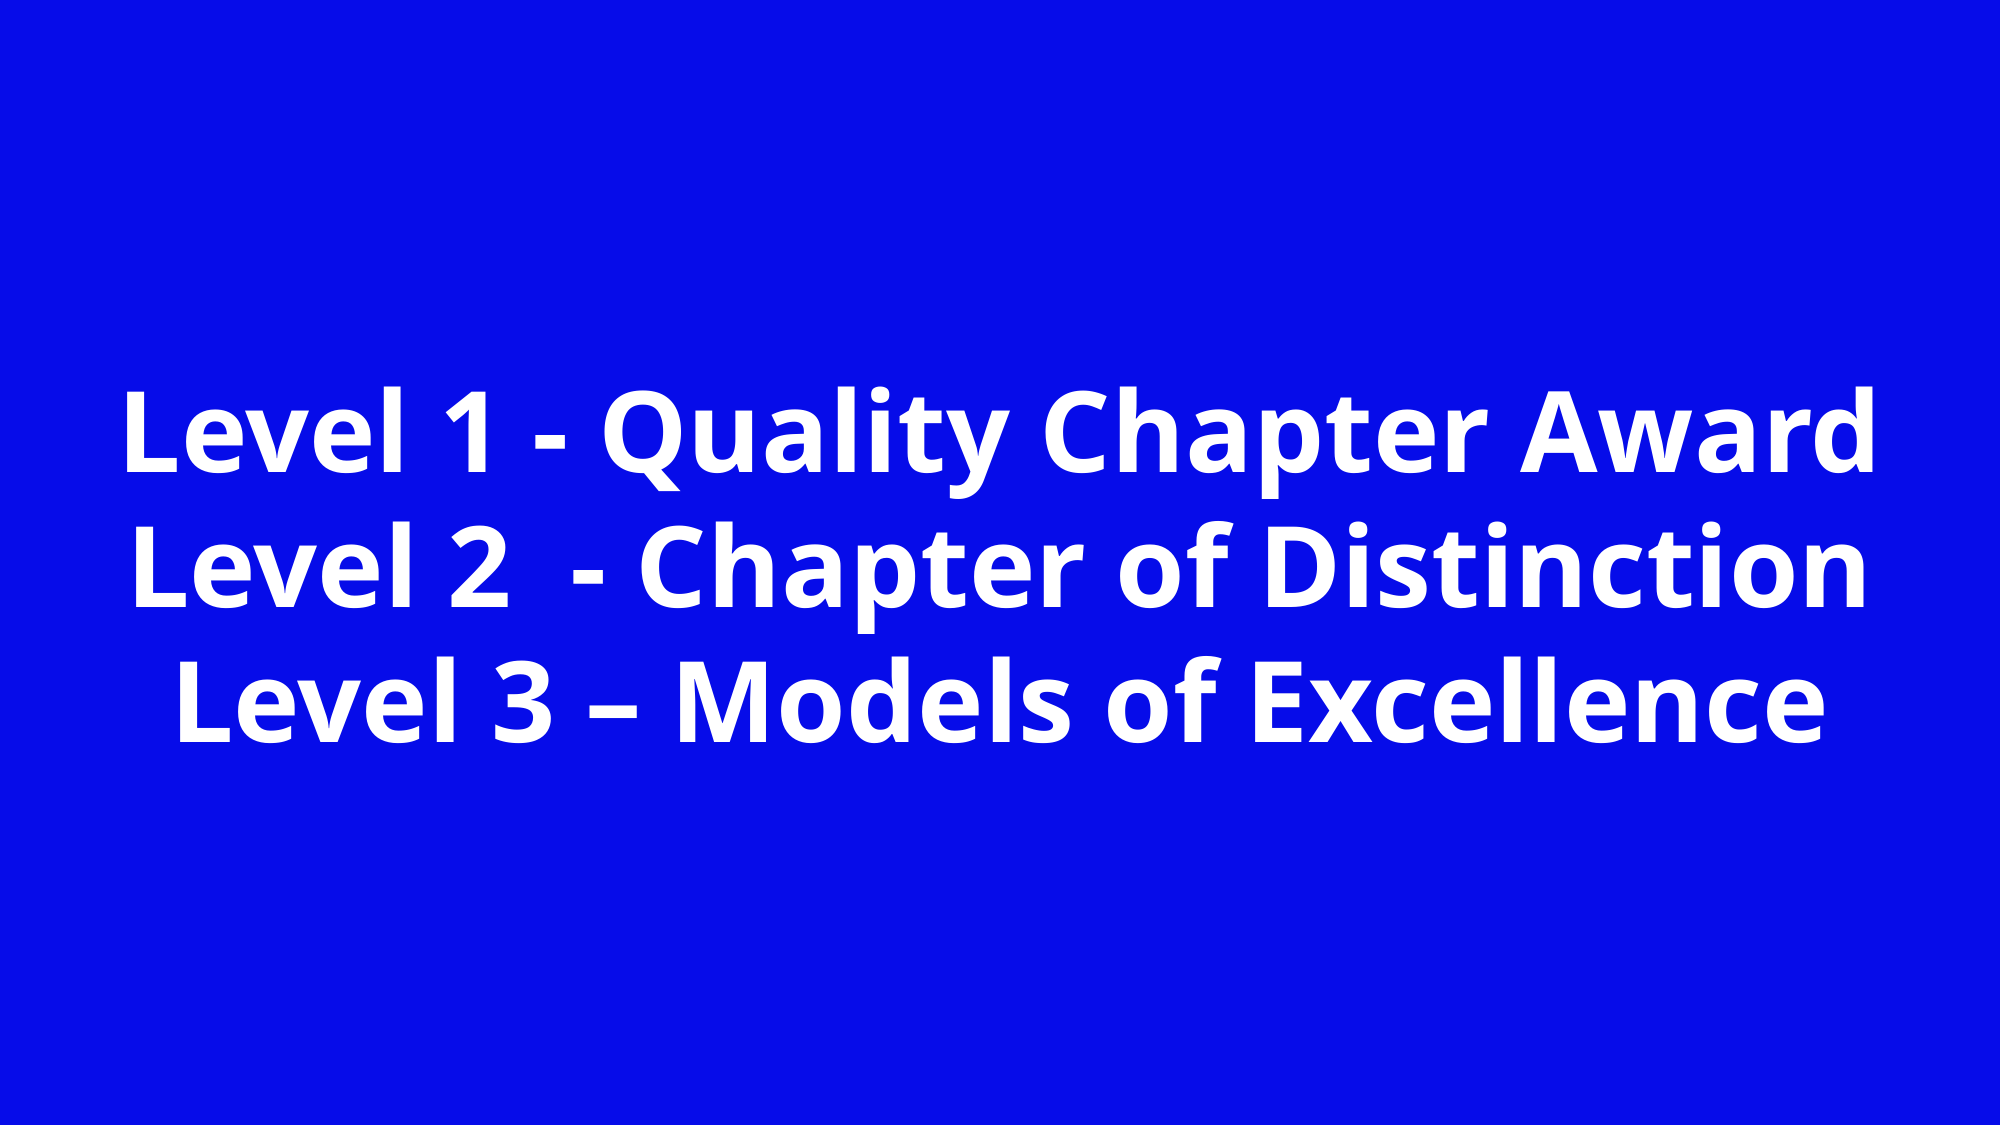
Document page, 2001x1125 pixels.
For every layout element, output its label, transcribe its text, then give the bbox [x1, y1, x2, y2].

text_box Level 1 - Quality Chapter Award Level 2 - Chapter of Distinction Level 3 – Models of Excellence [0, 0, 2000, 1125]
